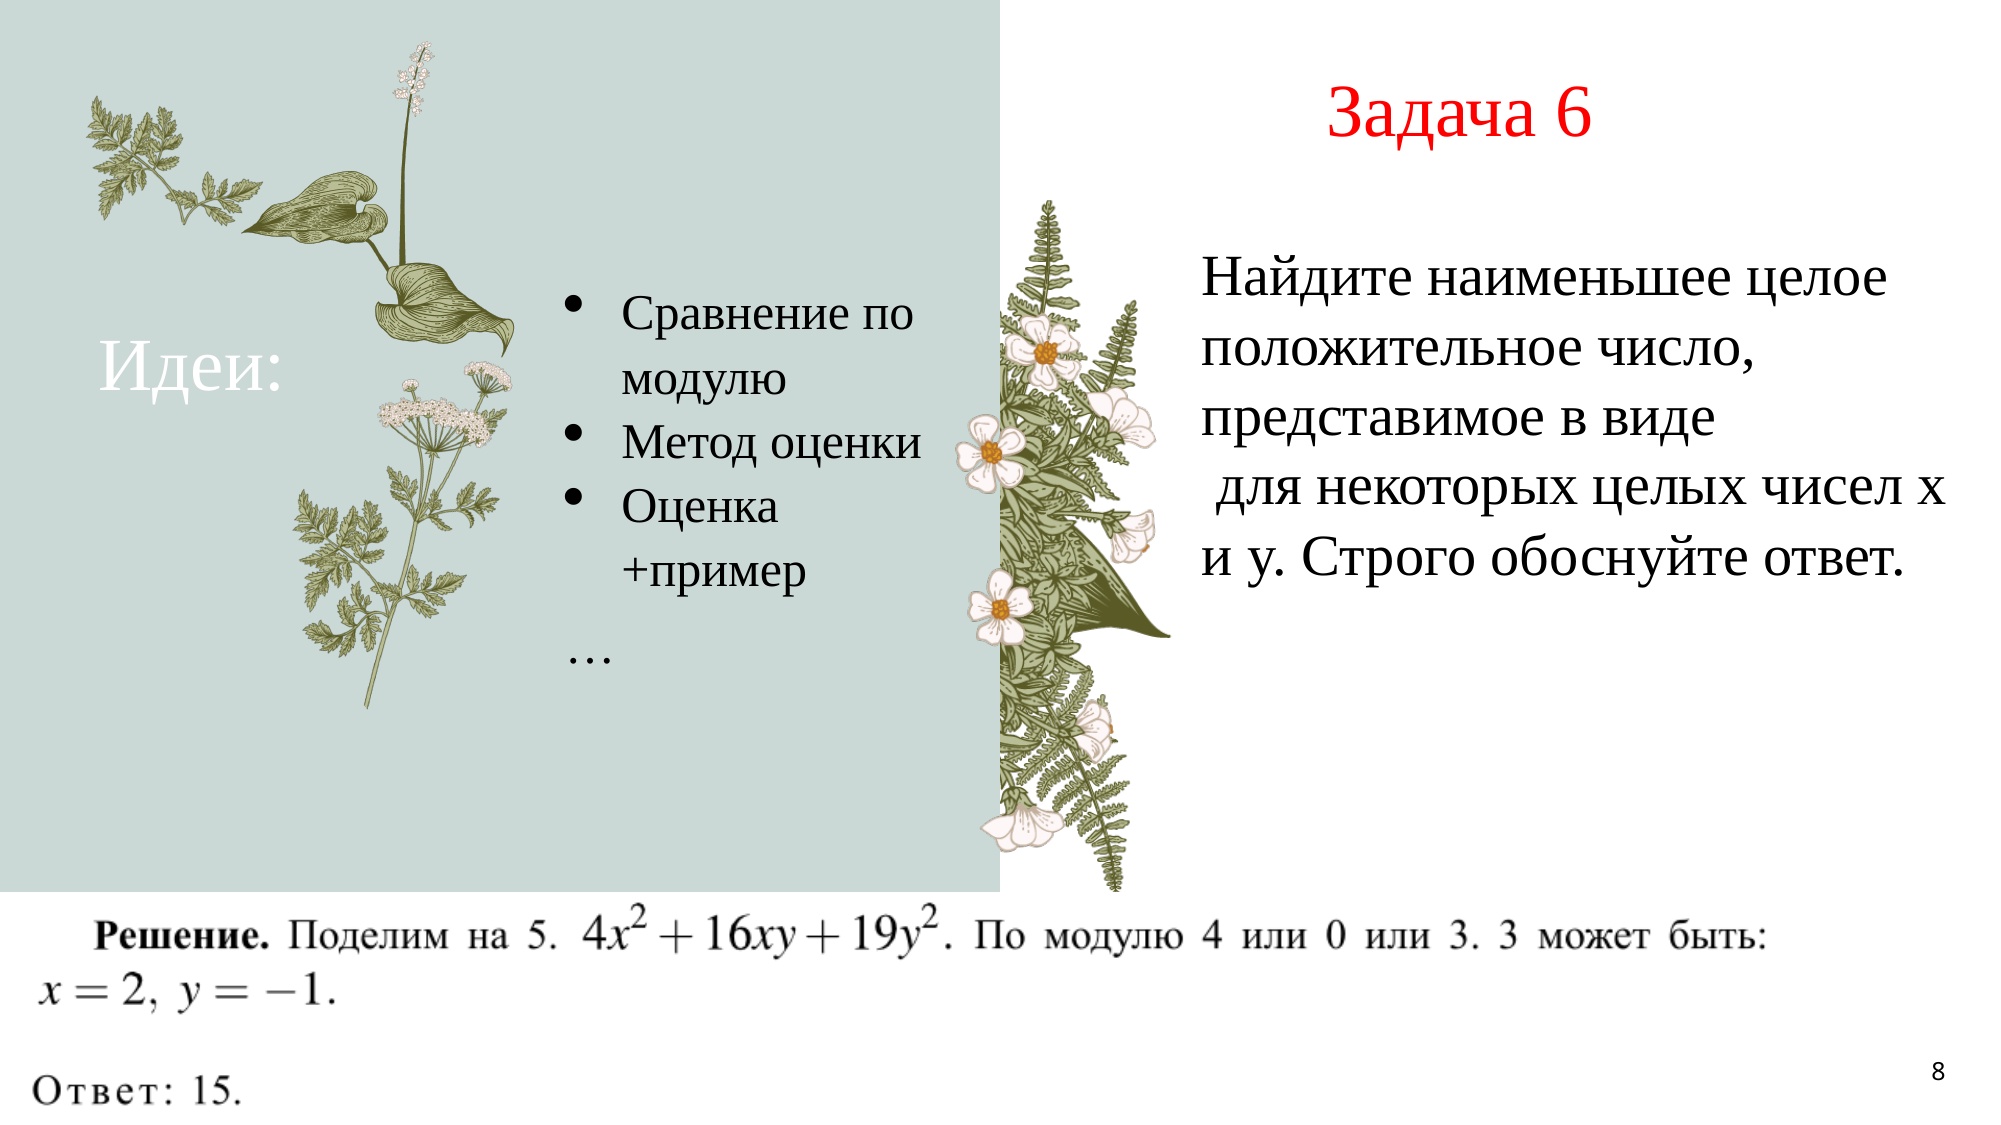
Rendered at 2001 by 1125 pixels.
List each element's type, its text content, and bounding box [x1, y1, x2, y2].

list Идеи: [83, 313, 316, 419]
picture [53, 32, 538, 731]
slide_number 8 [1777, 1042, 1961, 1103]
text_box Сравнение по модулю Метод оценки Оценка +пример … [550, 208, 946, 681]
picture [0, 190, 1777, 1125]
title Задача 6 [1311, 3, 1677, 222]
